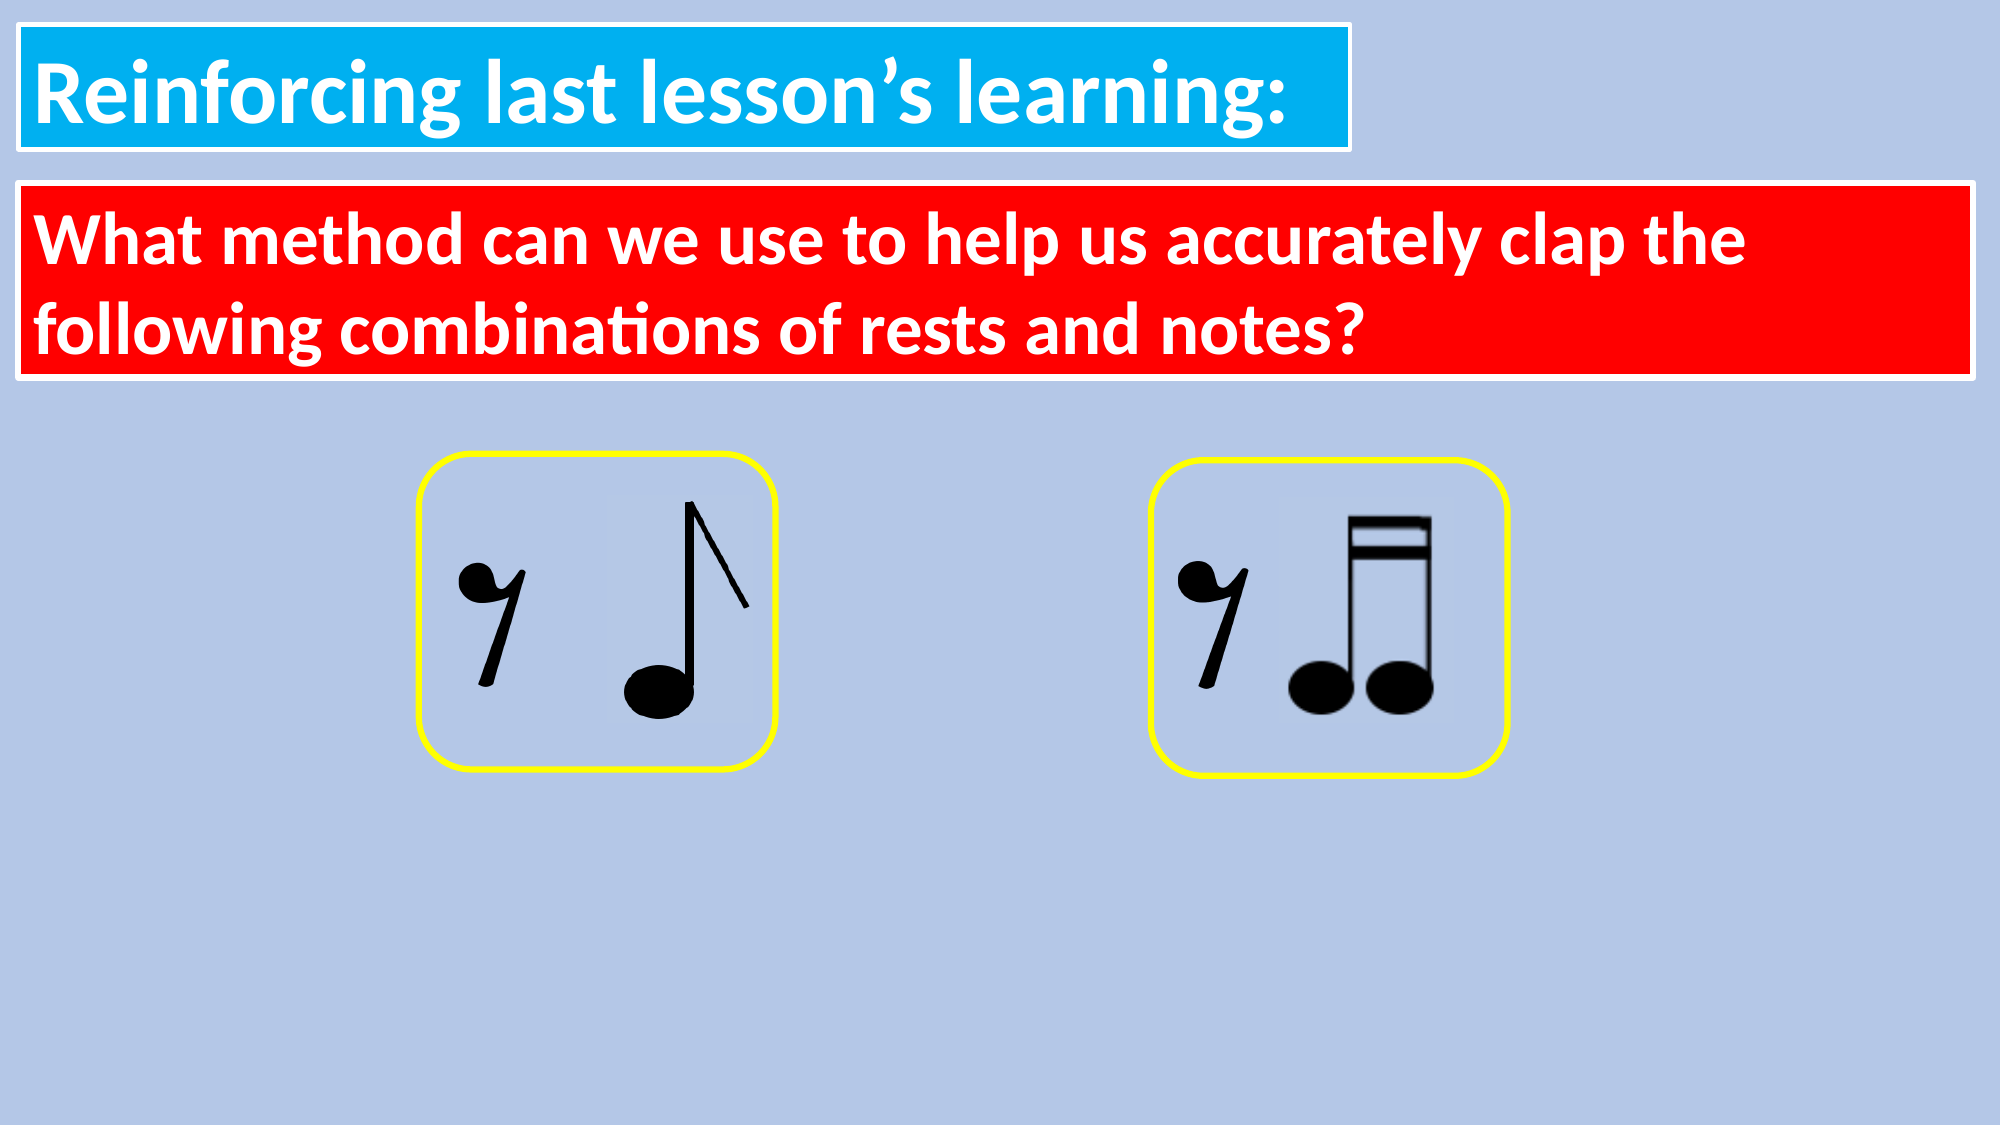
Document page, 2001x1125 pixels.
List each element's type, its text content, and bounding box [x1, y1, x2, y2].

picture [454, 559, 529, 693]
picture [1278, 497, 1454, 723]
text_box What method can we use to help us accurately clap the following combinations of rests and notes? [18, 182, 1974, 378]
text_box Reinforcing last lesson’s learning: [18, 24, 1350, 150]
picture [1174, 557, 1252, 695]
picture [607, 495, 753, 723]
text_box [1149, 459, 1509, 777]
text_box [417, 452, 777, 771]
